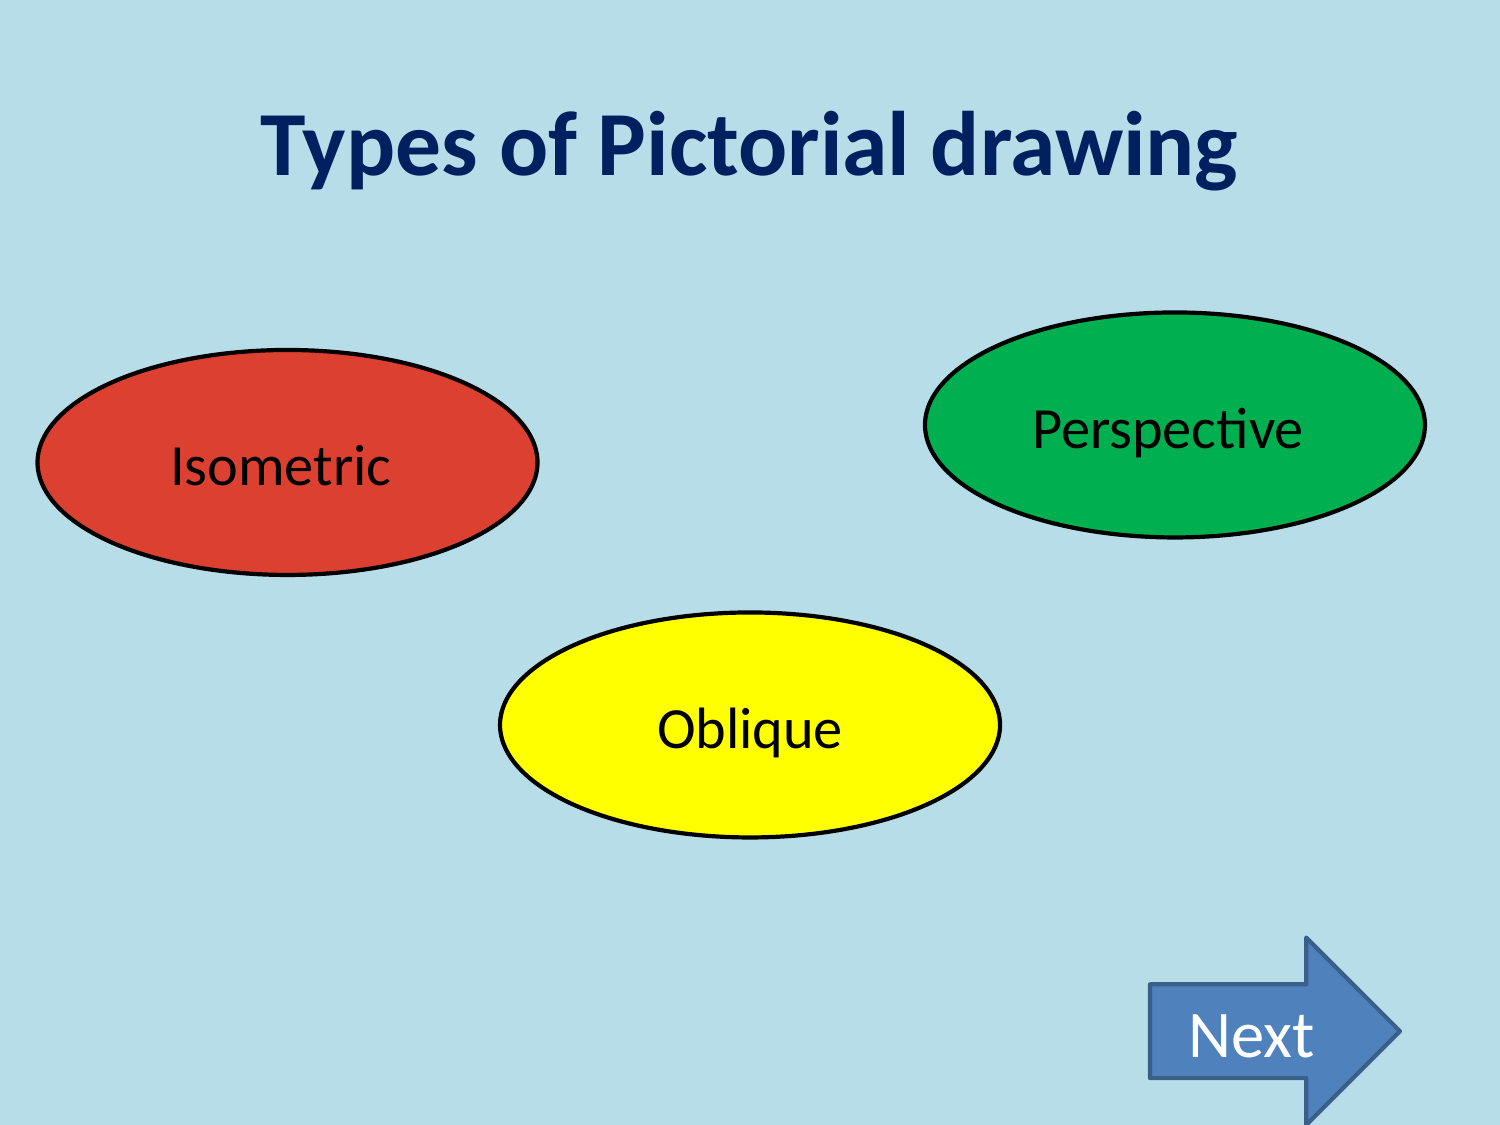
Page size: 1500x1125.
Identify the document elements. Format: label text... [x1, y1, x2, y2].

text_box Isometric [35, 347, 540, 578]
text_box Next [1147, 935, 1403, 1125]
title Types of Pictorial drawing [75, 45, 1425, 233]
text_box Oblique [497, 610, 1003, 840]
text_box Perspective [922, 310, 1428, 540]
